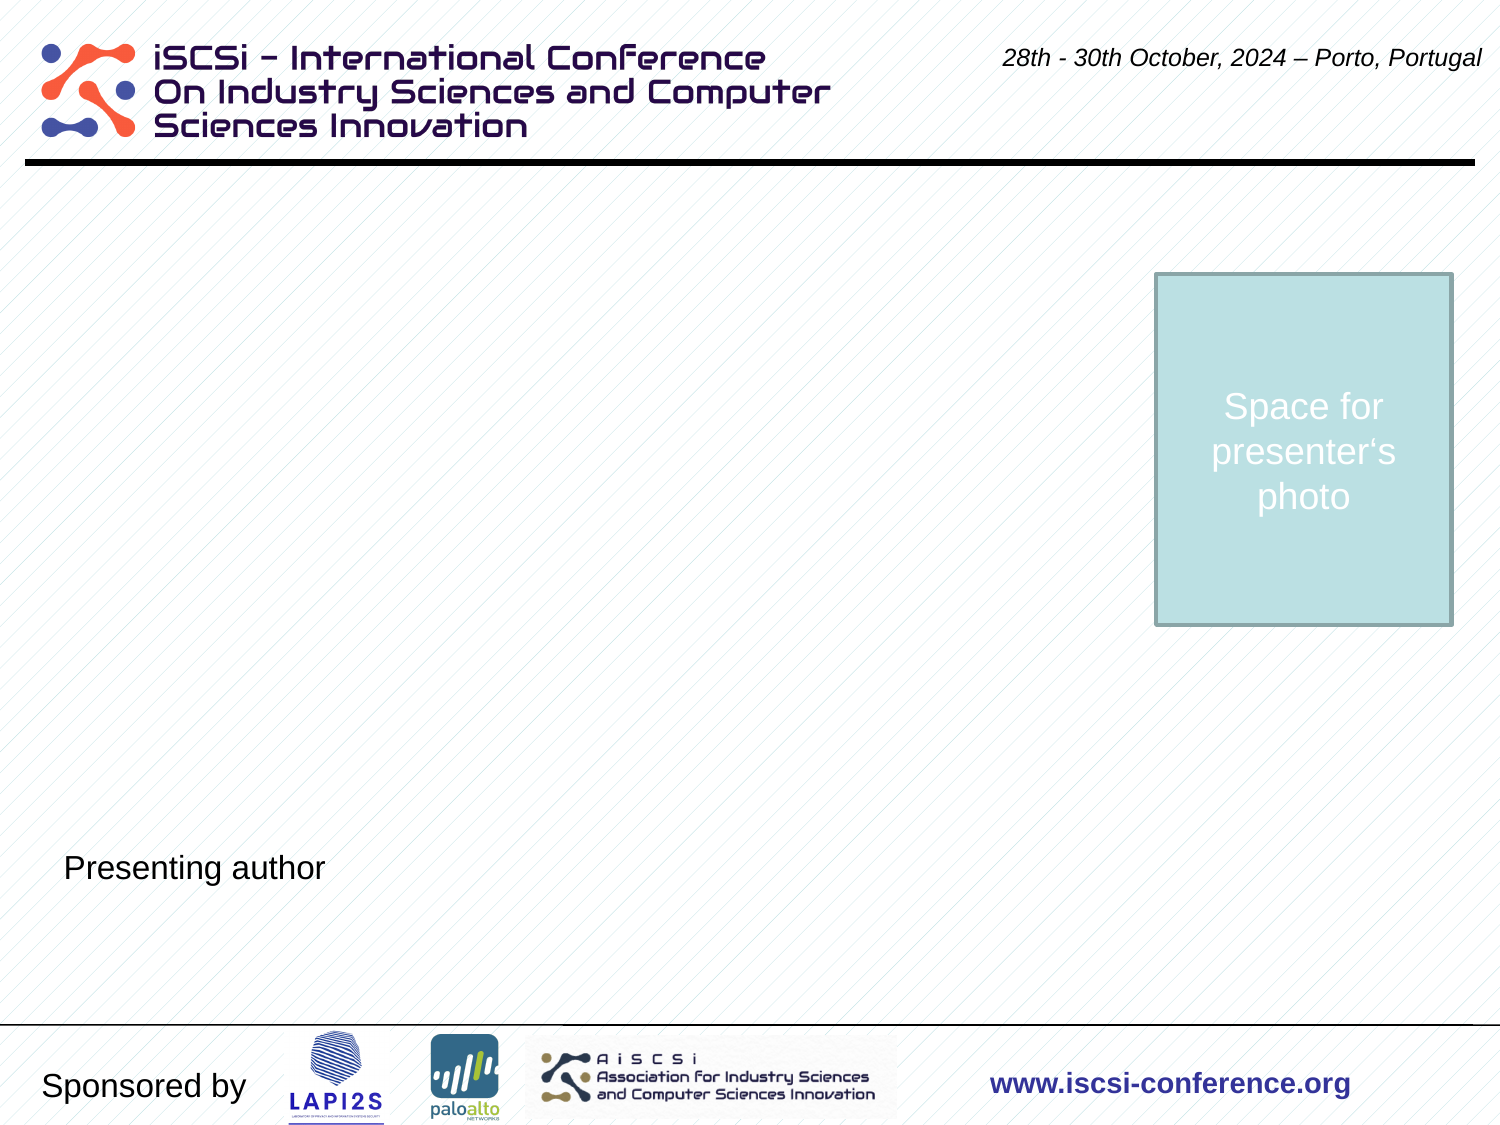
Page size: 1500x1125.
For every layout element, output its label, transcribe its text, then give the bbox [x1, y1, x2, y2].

text_box Space for presenter‘s photo [1154, 272, 1454, 627]
picture [412, 1016, 519, 1125]
picture [24, 4, 847, 175]
picture [284, 1026, 390, 1125]
picture [525, 1035, 897, 1119]
